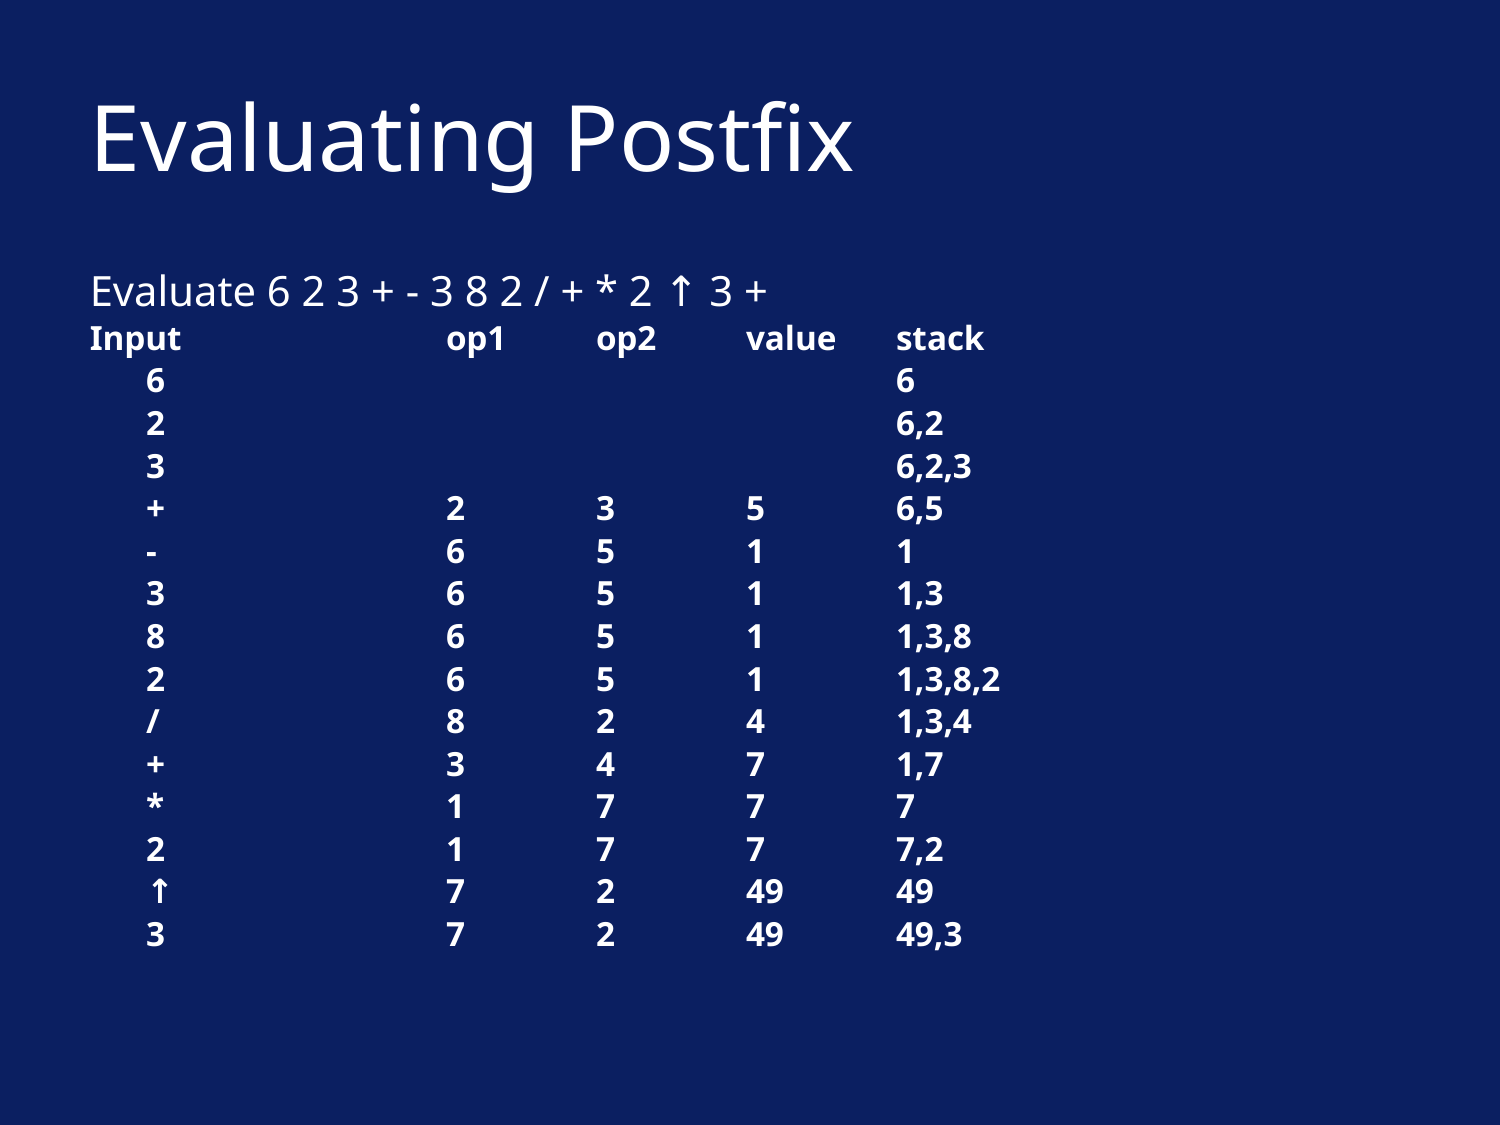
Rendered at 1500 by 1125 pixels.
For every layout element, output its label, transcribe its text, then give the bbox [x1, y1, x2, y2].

title Evaluating Postfix [74, 59, 1425, 210]
list Evaluate 6 2 3 + - 3 8 2 / + * 2 ↑ 3 + Input op1 op2 value stack 6 6 2 6,2 3 6,2,3 + 2 3 5 6,5 - 6 5 1 1 3 6 5 1 1,3 8 6 5 1 1,3,8 2 6 5 1 1,3,8,2 / 8 2 4 1,3,4 + 3 4 7 1,7 * 1 7 7 7 2 1 7 7 7,2 ↑ 7 2 49 49 3 7 2 49 49,3 [74, 262, 1425, 1038]
